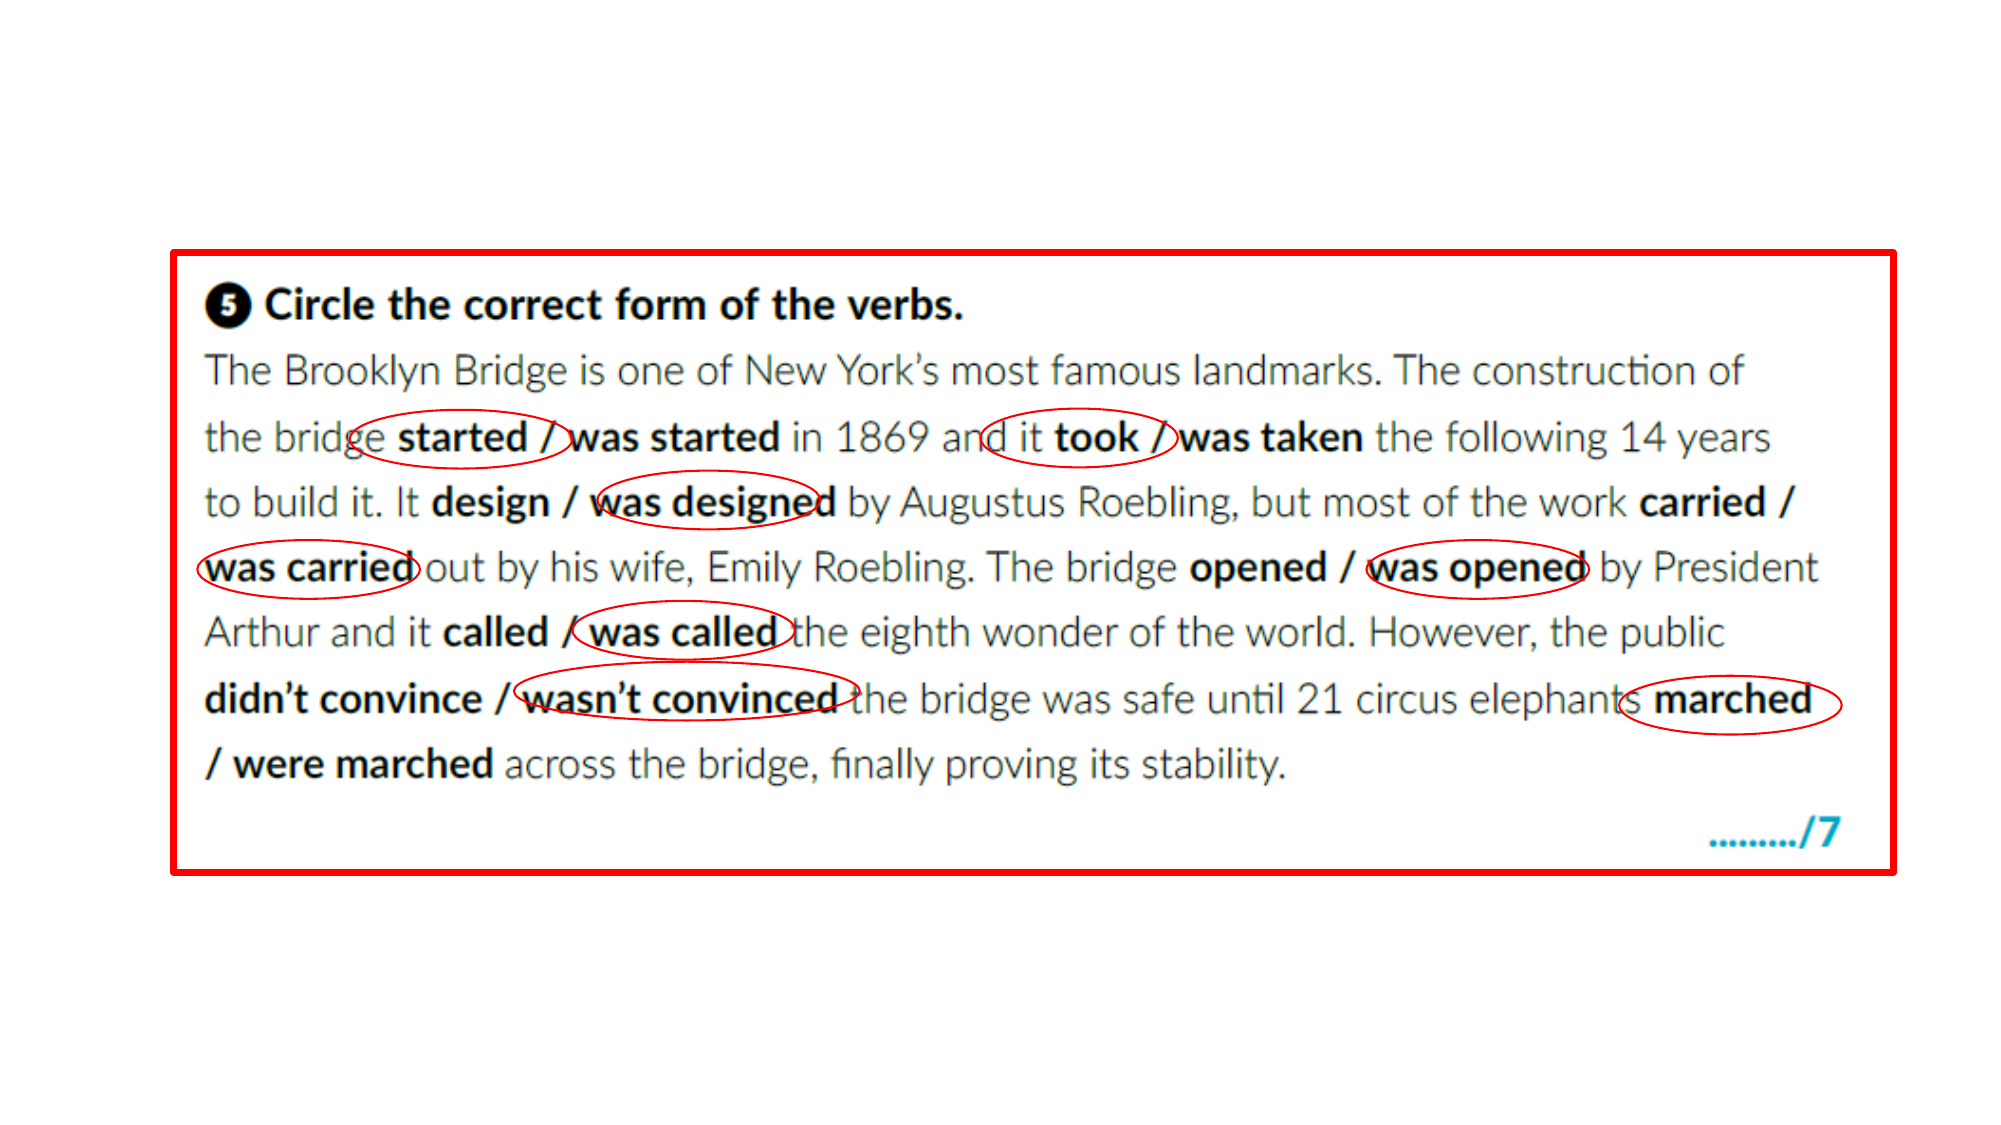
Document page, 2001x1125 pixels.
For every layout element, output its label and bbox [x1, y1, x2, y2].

picture [176, 255, 1891, 870]
